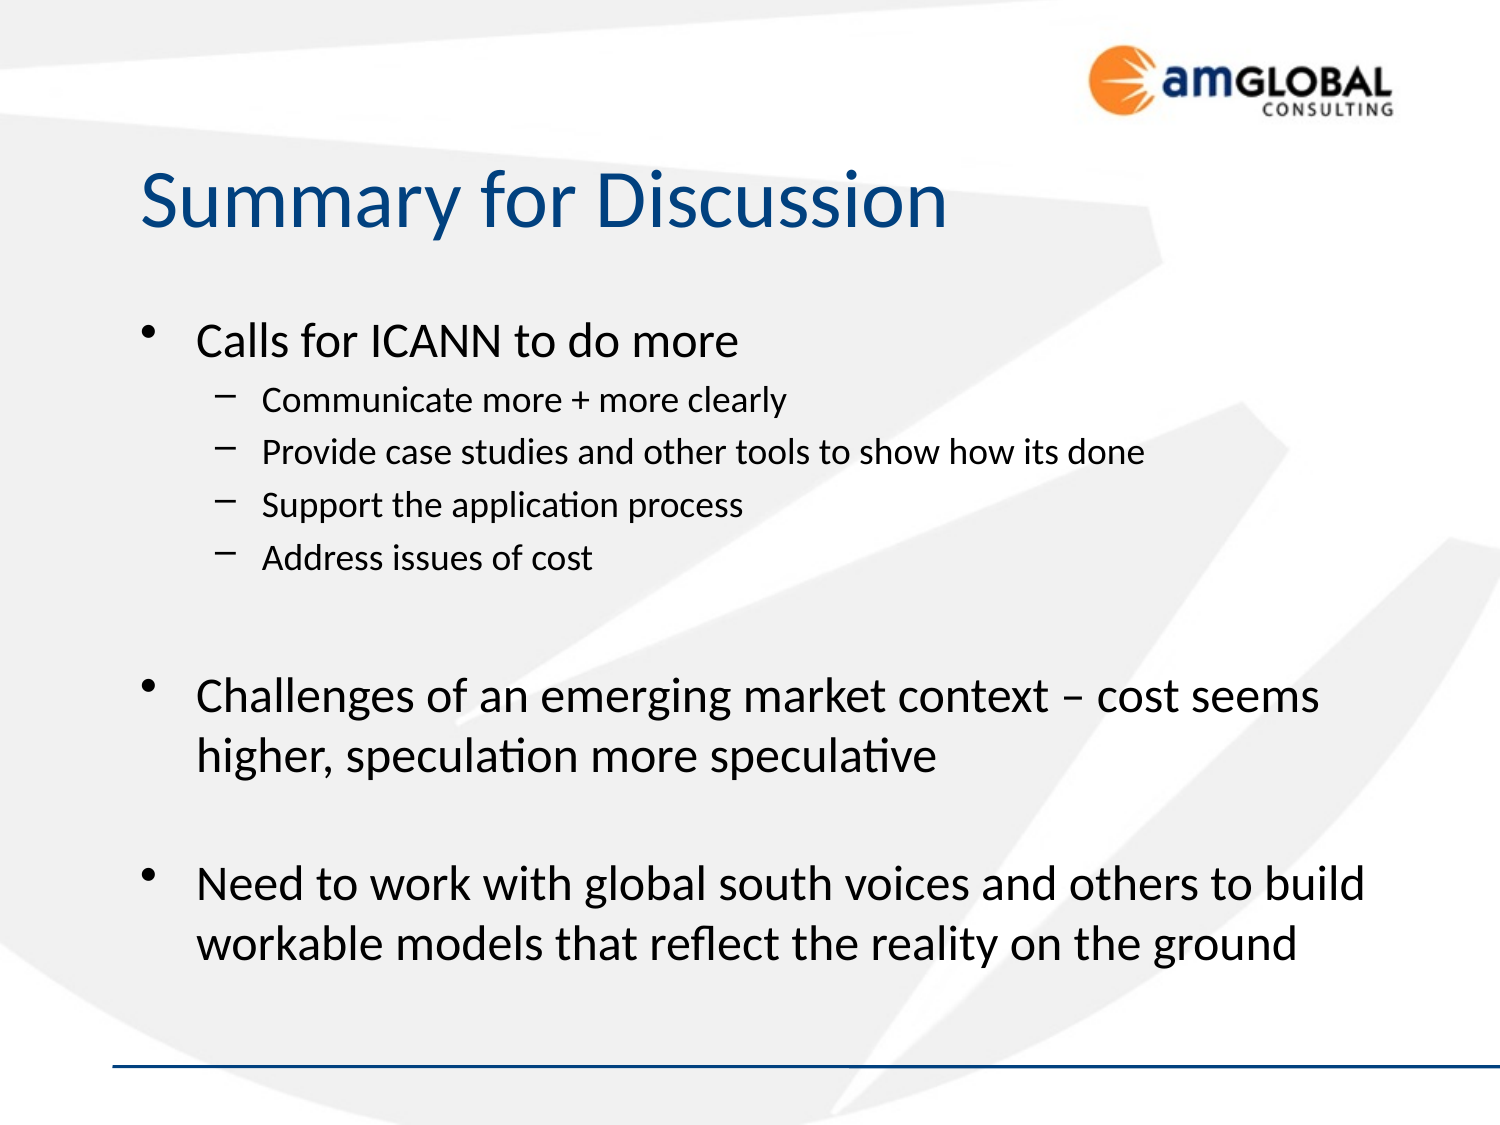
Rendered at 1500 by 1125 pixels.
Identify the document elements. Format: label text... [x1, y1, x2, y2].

picture [0, 0, 1500, 1125]
list Calls for ICANN to do more Communicate more + more clearly Provide case studies and other tools to show how its done Support the application process Address issues of cost Challenges of an emerging market context – cost seems higher, speculation more speculative Need to work with global south voices and others to build workable models that reflect the reality on the ground [125, 299, 1439, 1042]
title Summary for Discussion [125, 99, 1500, 288]
